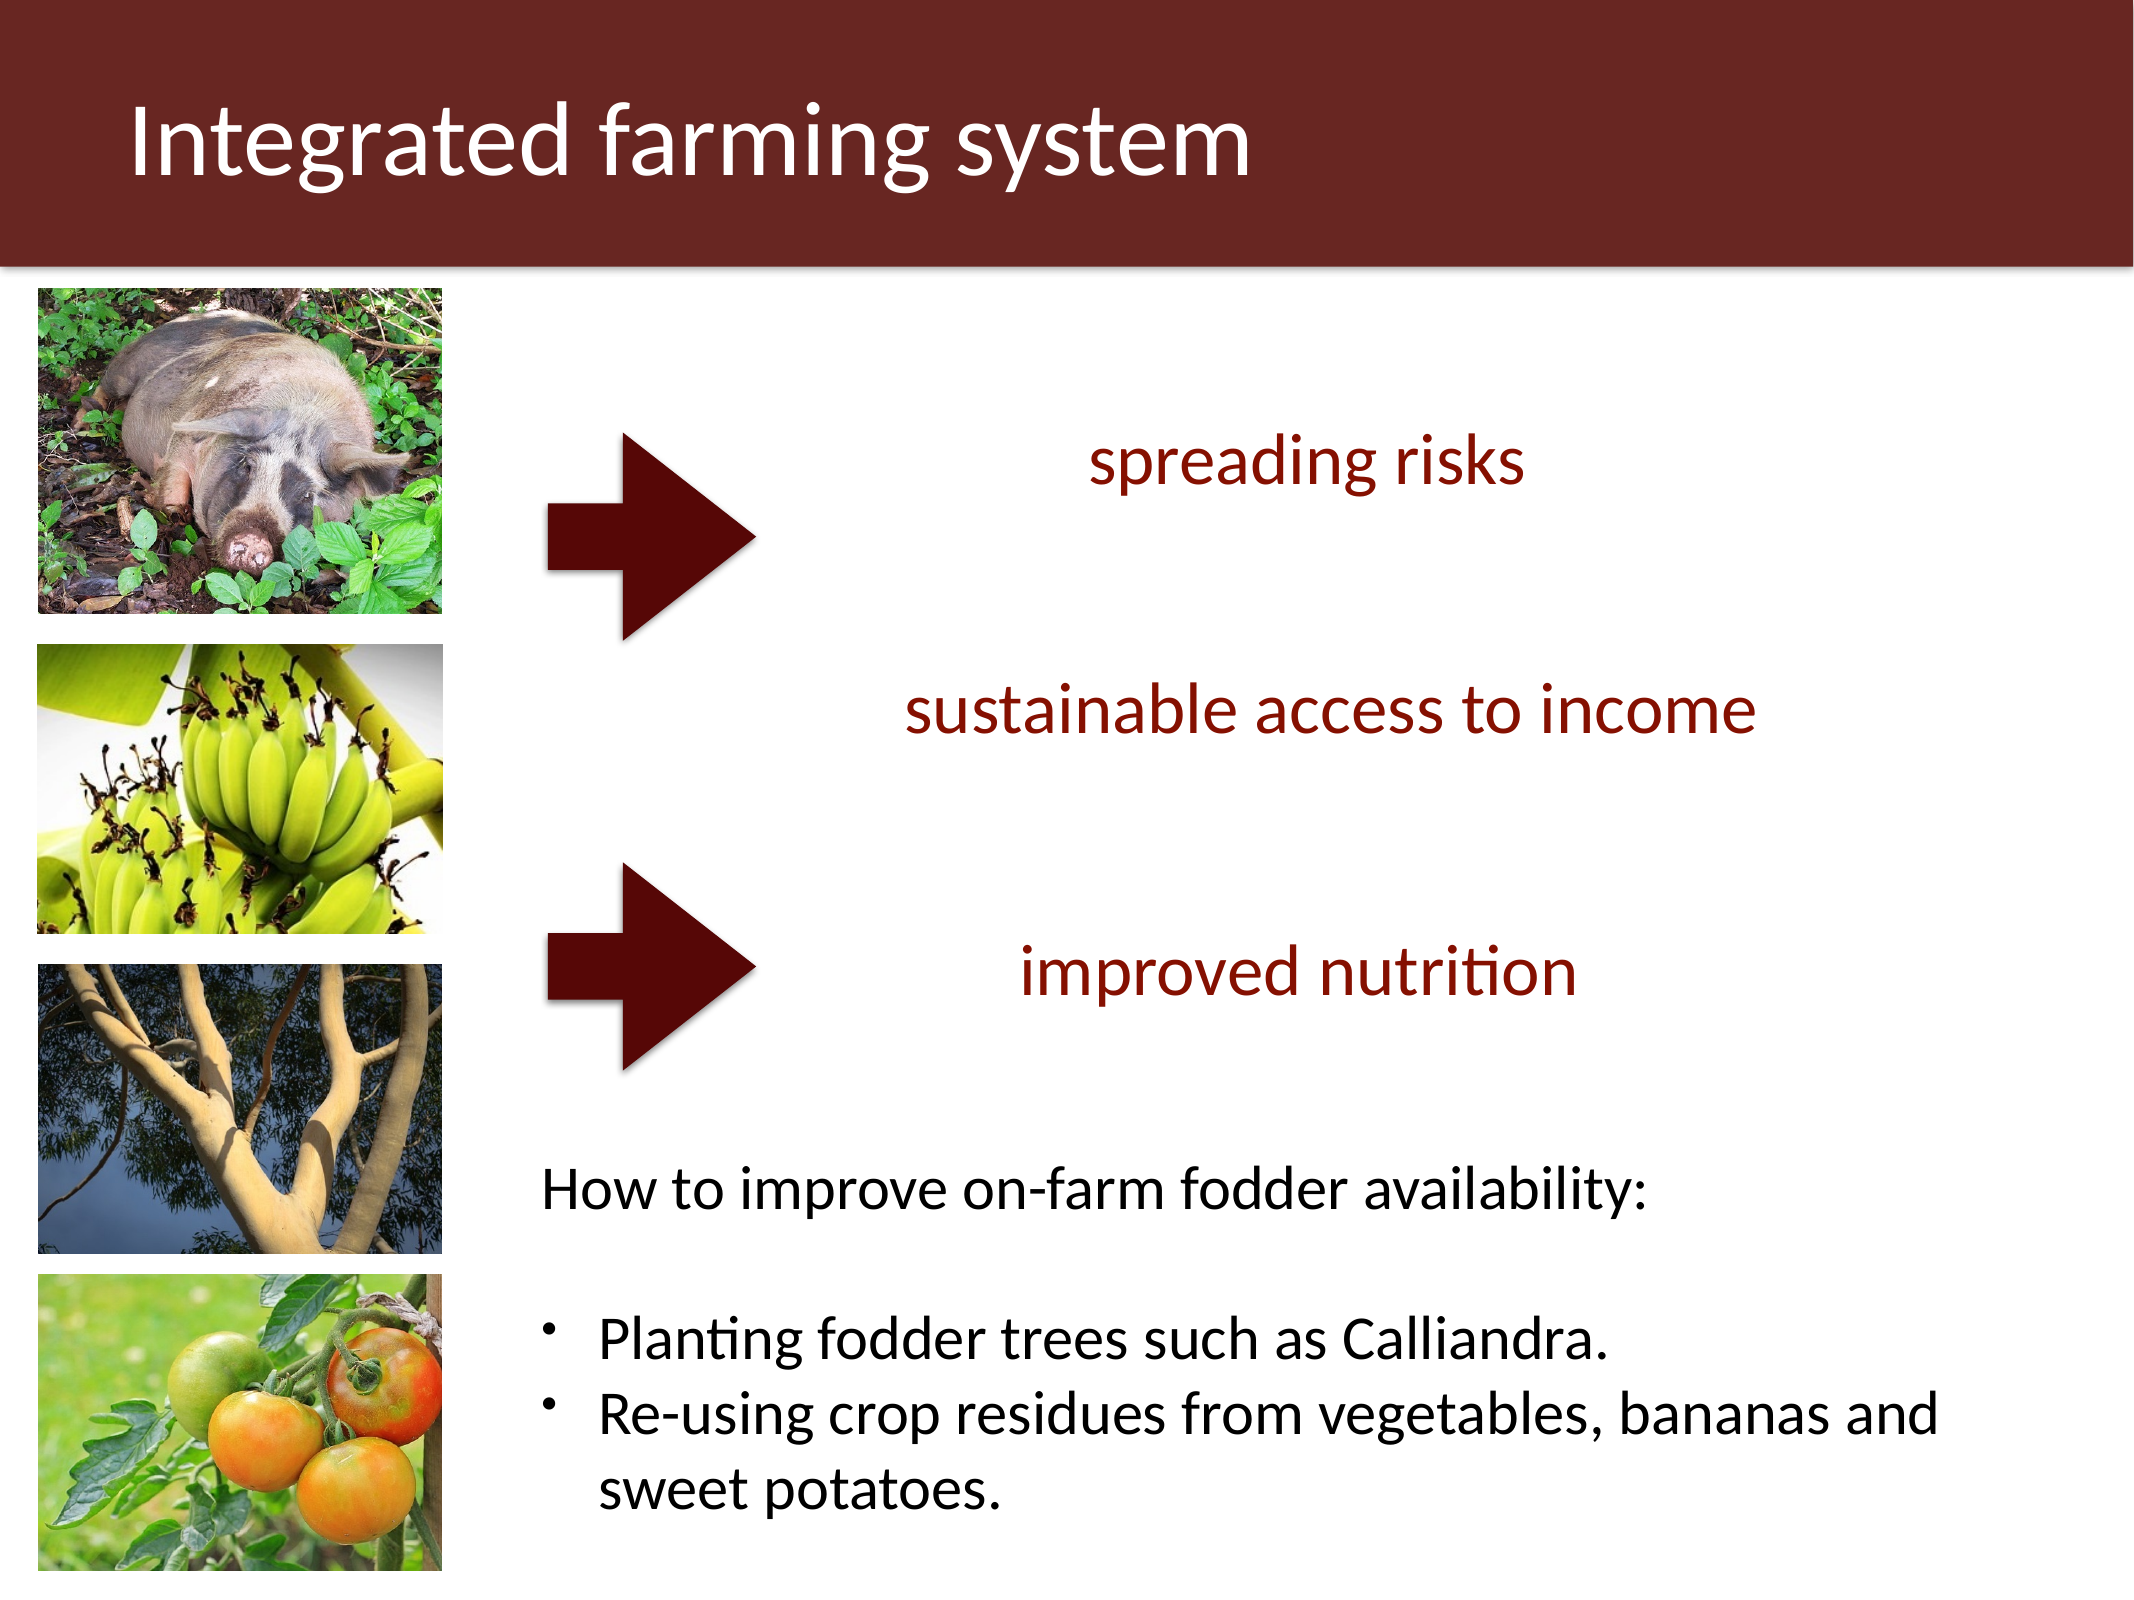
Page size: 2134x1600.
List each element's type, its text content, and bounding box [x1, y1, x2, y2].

text_box How to improve on-farm fodder availability: Planting fodder trees such as Calliandra. Re-using crop residues from vegetables, bananas and sweet potatoes. [533, 1138, 2082, 1600]
text_box spreading risks [1079, 403, 1535, 508]
text_box [547, 432, 757, 641]
text_box [547, 862, 757, 1071]
picture [38, 1274, 442, 1571]
picture [38, 288, 442, 614]
picture [37, 644, 443, 935]
picture [38, 964, 442, 1255]
text_box improved nutrition [1010, 914, 1604, 1019]
text_box sustainable access to income [895, 651, 1784, 757]
title Integrated farming system [106, 0, 2027, 267]
